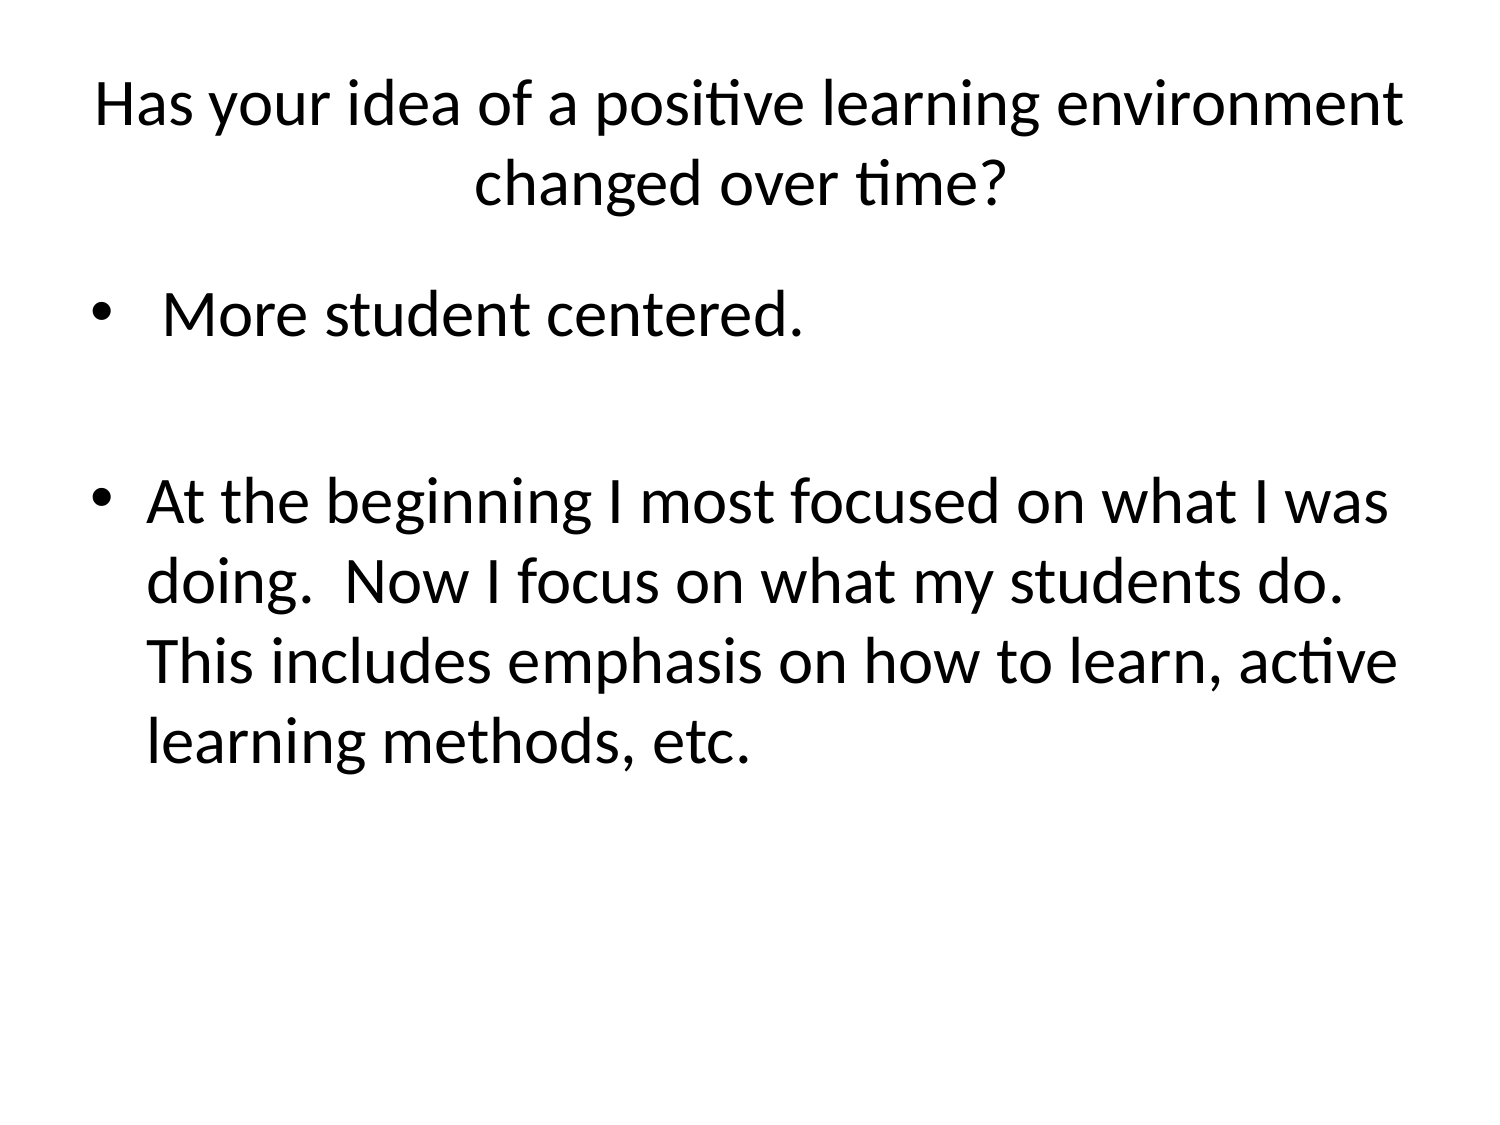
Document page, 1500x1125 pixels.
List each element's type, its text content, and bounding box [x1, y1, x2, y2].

list More student centered. At the beginning I most focused on what I was doing. Now I focus on what my students do. This includes emphasis on how to learn, active learning methods, etc. [75, 262, 1425, 1005]
title Has your idea of a positive learning environment changed over time? [75, 45, 1425, 233]
